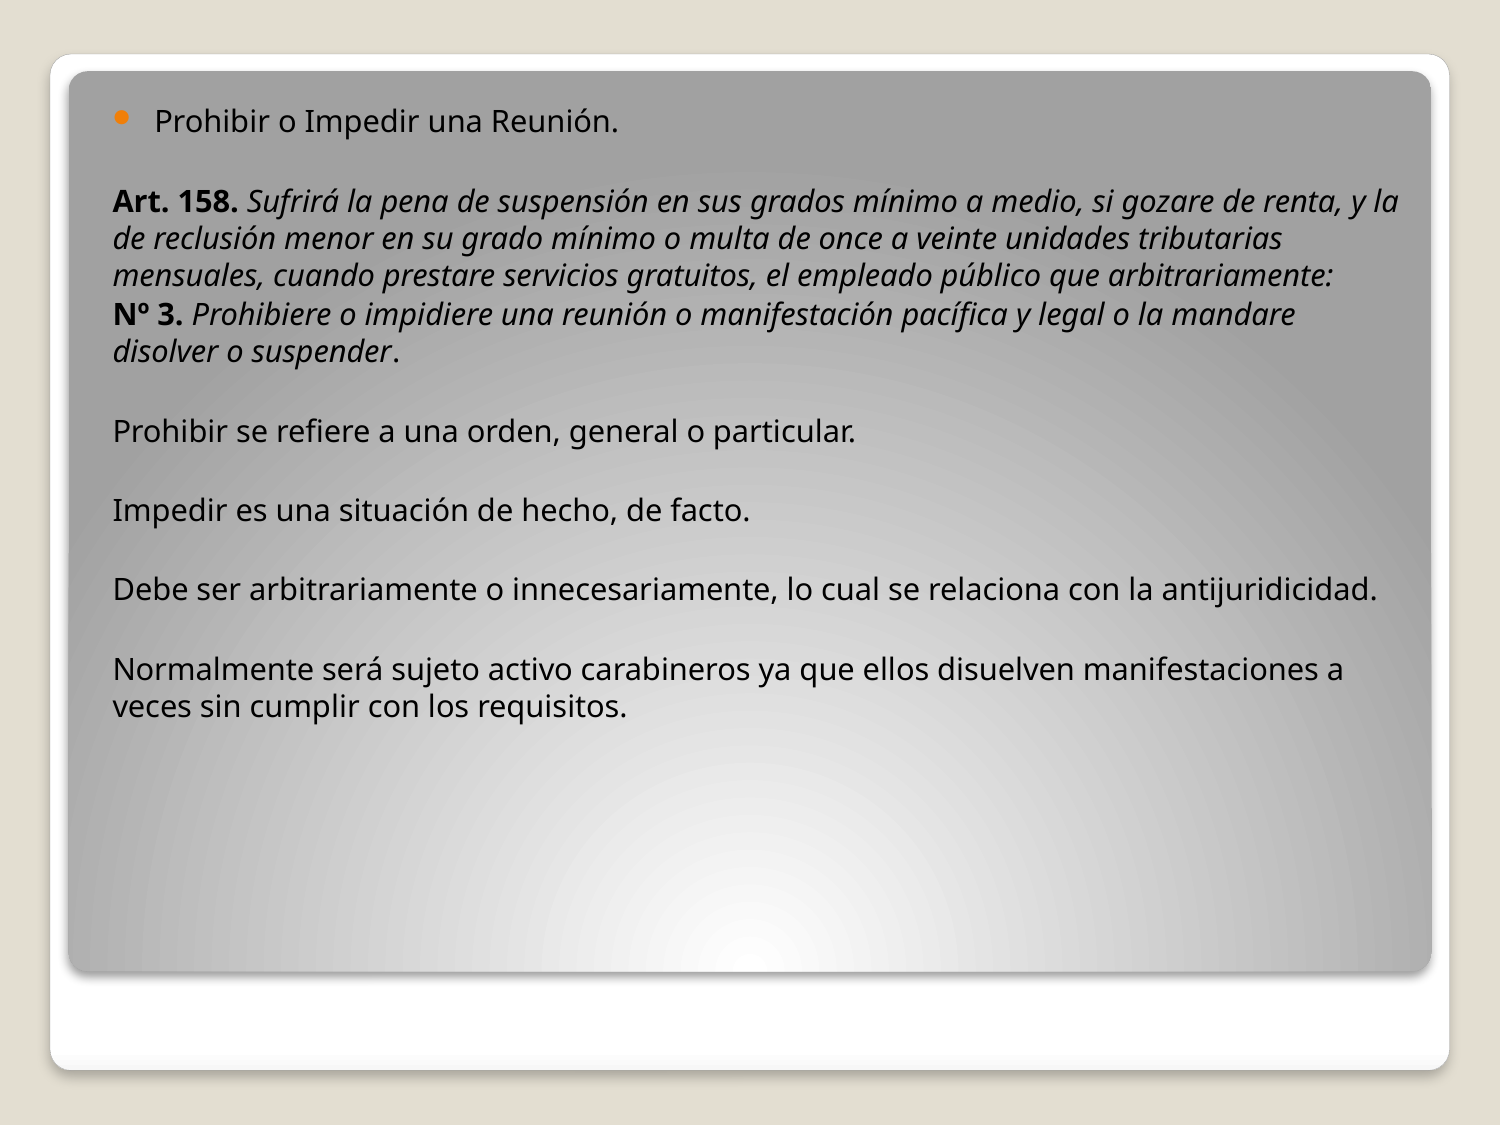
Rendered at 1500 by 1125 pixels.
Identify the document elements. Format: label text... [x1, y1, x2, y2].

list Prohibir o Impedir una Reunión. Art. 158. Sufrirá la pena de suspensión en sus grados mínimo a medio, si gozare de renta, y la de reclusión menor en su grado mínimo o multa de once a veinte unidades tributarias mensuales, cuando prestare servicios gratuitos, el empleado público que arbitrariamente: Nº 3. Prohibiere o impidiere una reunión o manifestación pacífica y legal o la mandare disolver o suspender. Prohibir se refiere a una orden, general o particular. Impedir es una situación de hecho, de facto. Debe ser arbitrariamente o innecesariamente, lo cual se relaciona con la antijuridicidad. Normalmente será sujeto activo carabineros ya que ellos disuelven manifestaciones a veces sin cumplir con los requisitos. [82, 86, 1425, 774]
